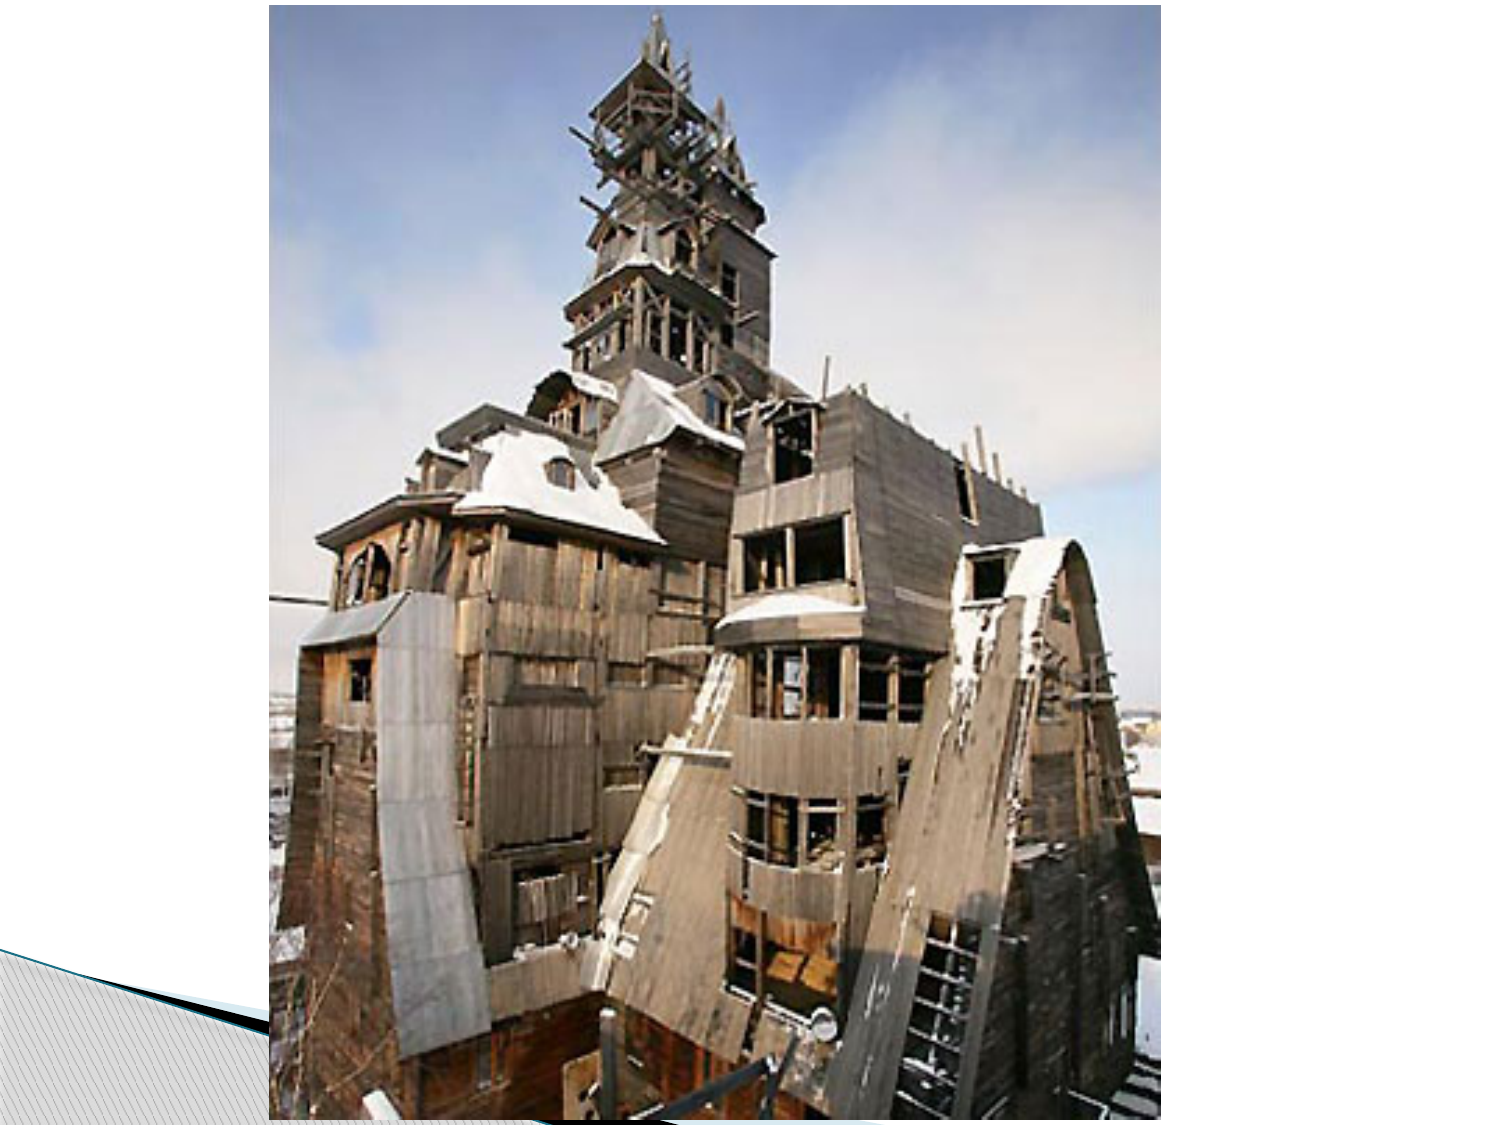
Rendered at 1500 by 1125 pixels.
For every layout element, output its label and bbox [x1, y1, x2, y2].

picture [269, 5, 1161, 1120]
